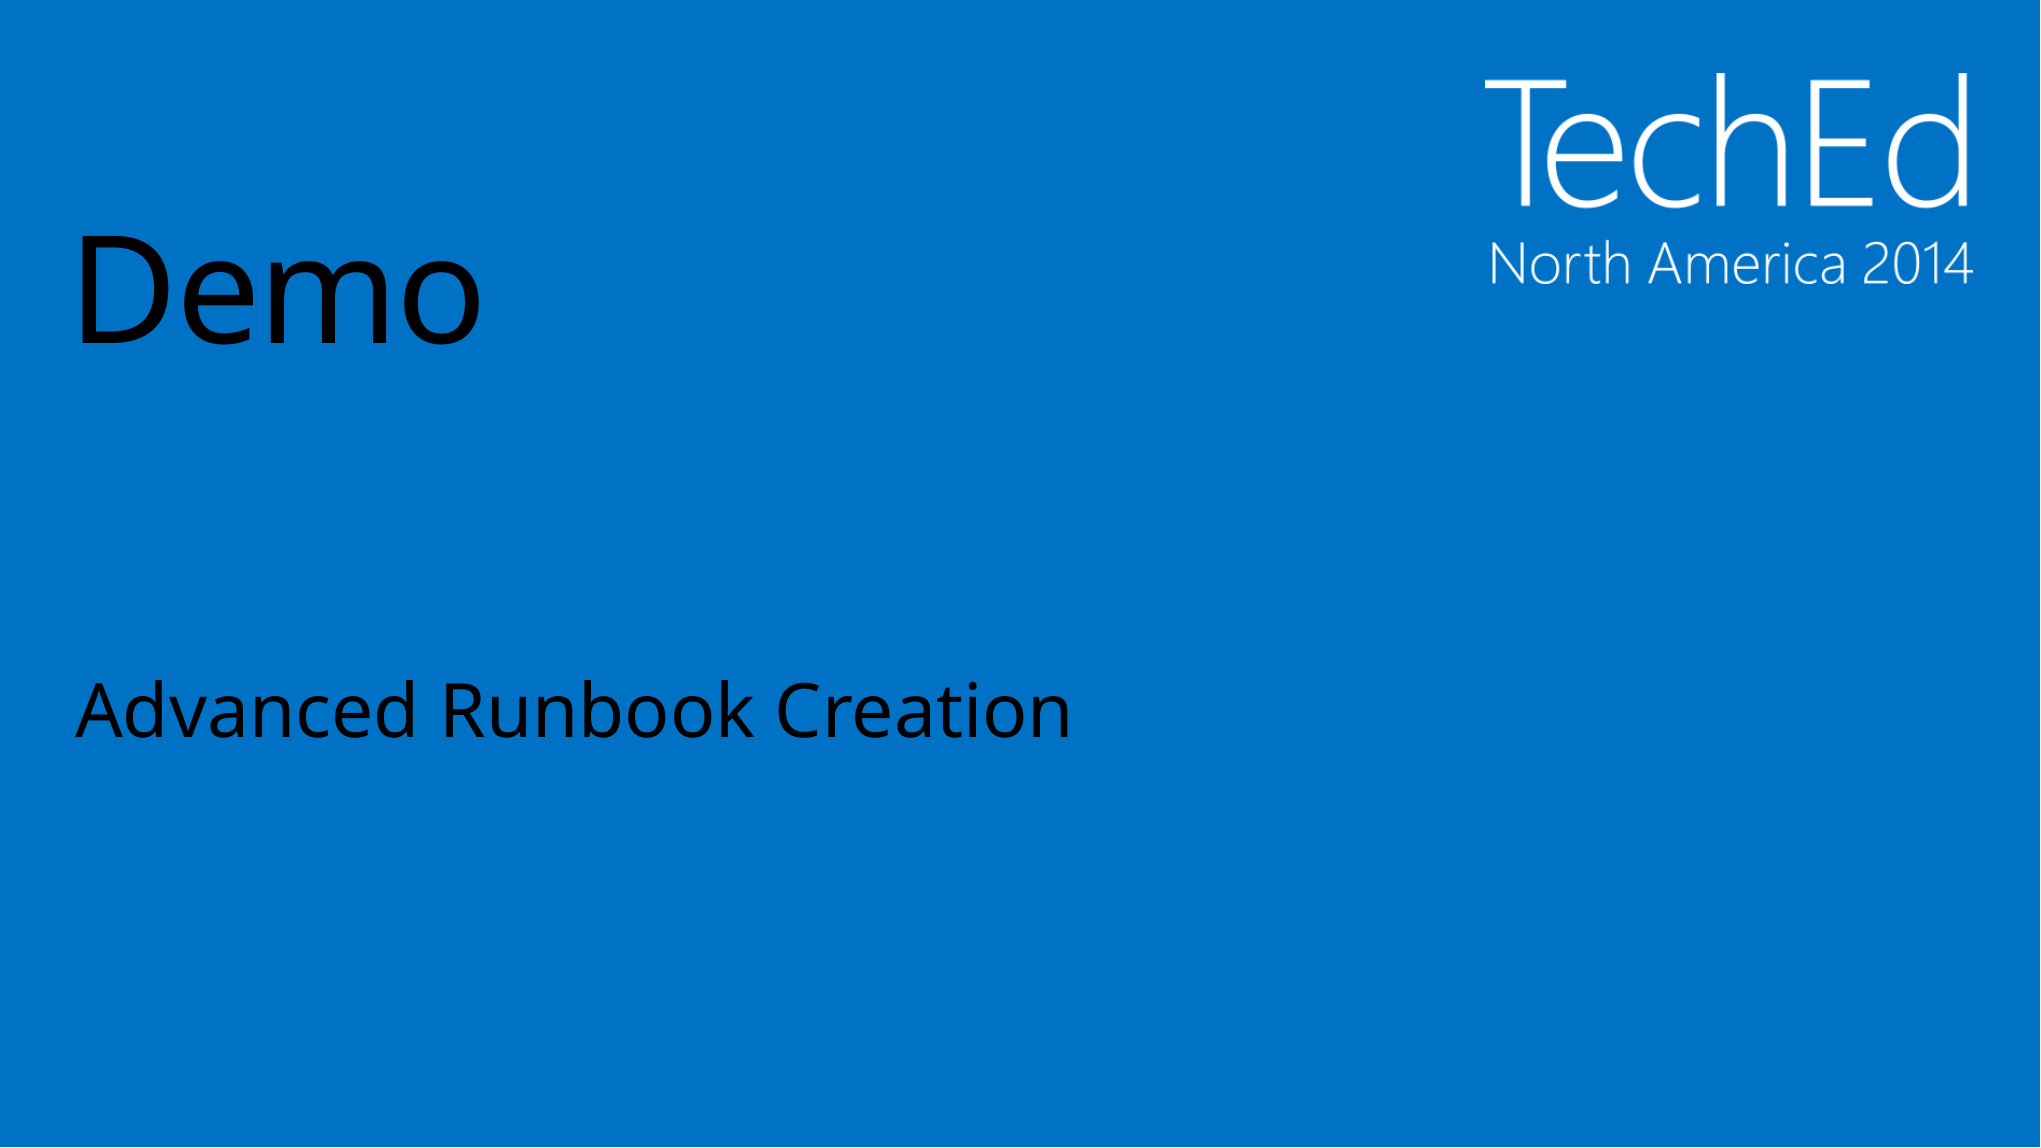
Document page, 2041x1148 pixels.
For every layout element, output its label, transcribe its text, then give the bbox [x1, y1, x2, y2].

title Demo [45, 198, 1396, 648]
picture [1485, 73, 1973, 284]
list Advanced Runbook Creation [45, 648, 1396, 949]
